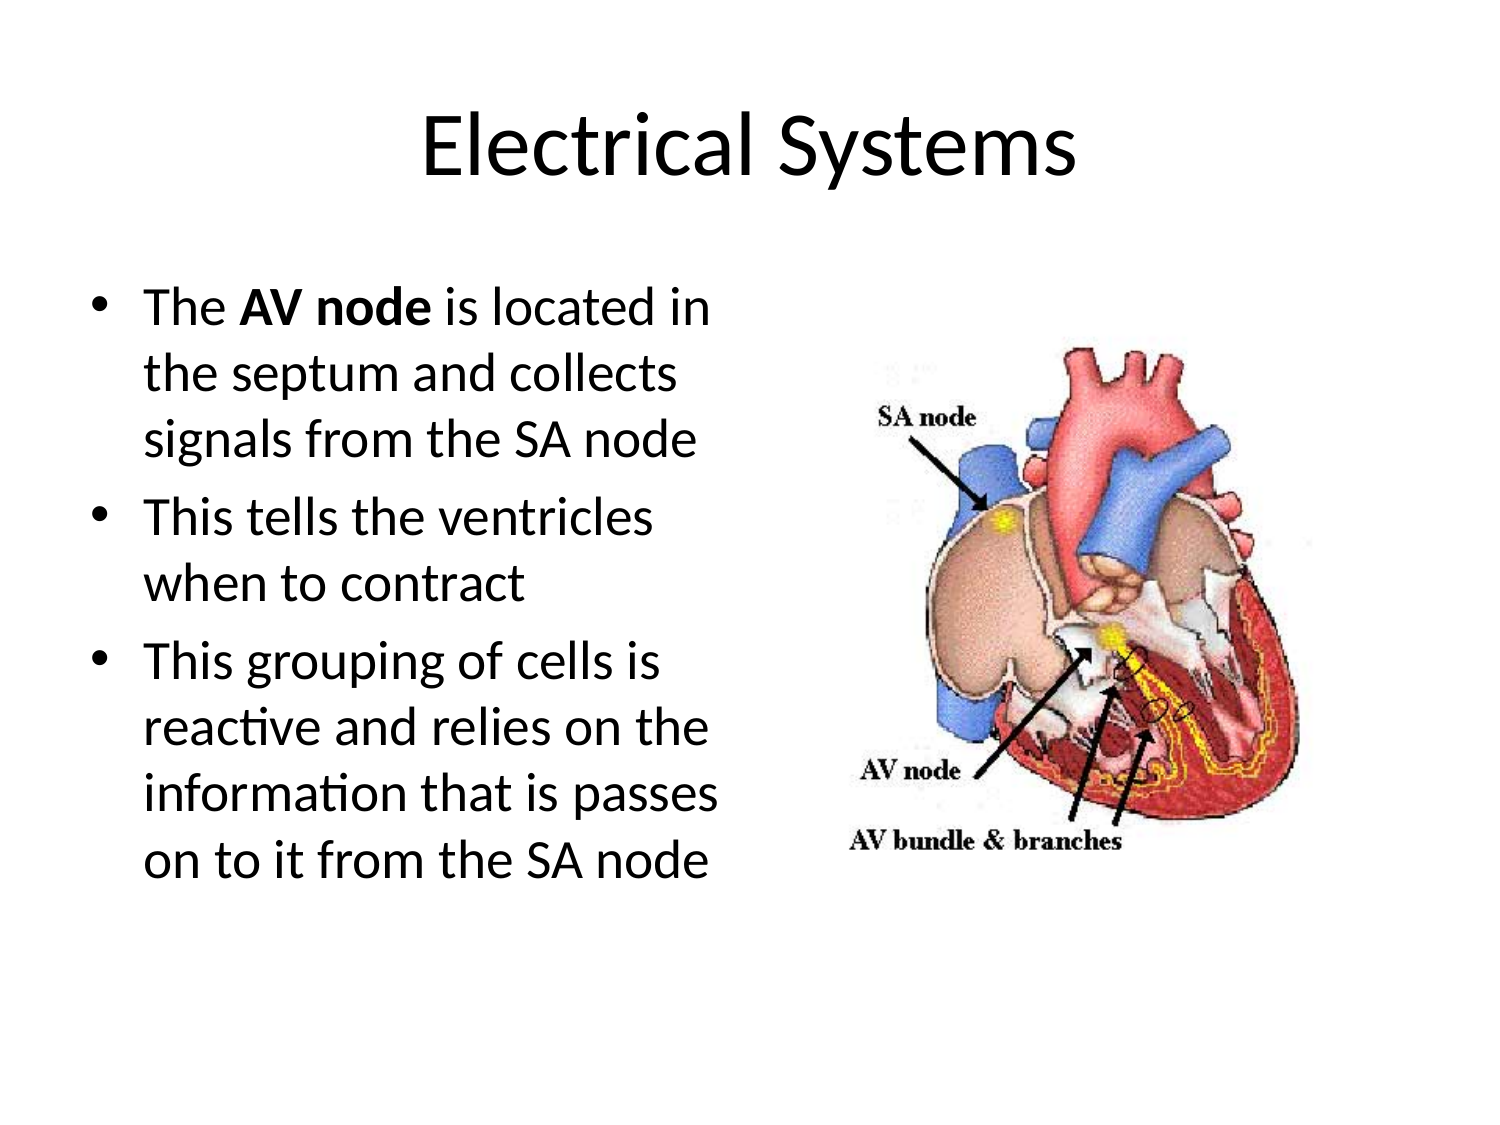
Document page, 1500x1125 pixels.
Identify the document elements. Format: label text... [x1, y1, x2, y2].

title Electrical Systems [75, 45, 1425, 233]
picture [837, 312, 1401, 876]
list The AV node is located in the septum and collects signals from the SA node This tells the ventricles when to contract This grouping of cells is reactive and relies on the information that is passes on to it from the SA node [75, 262, 738, 1005]
